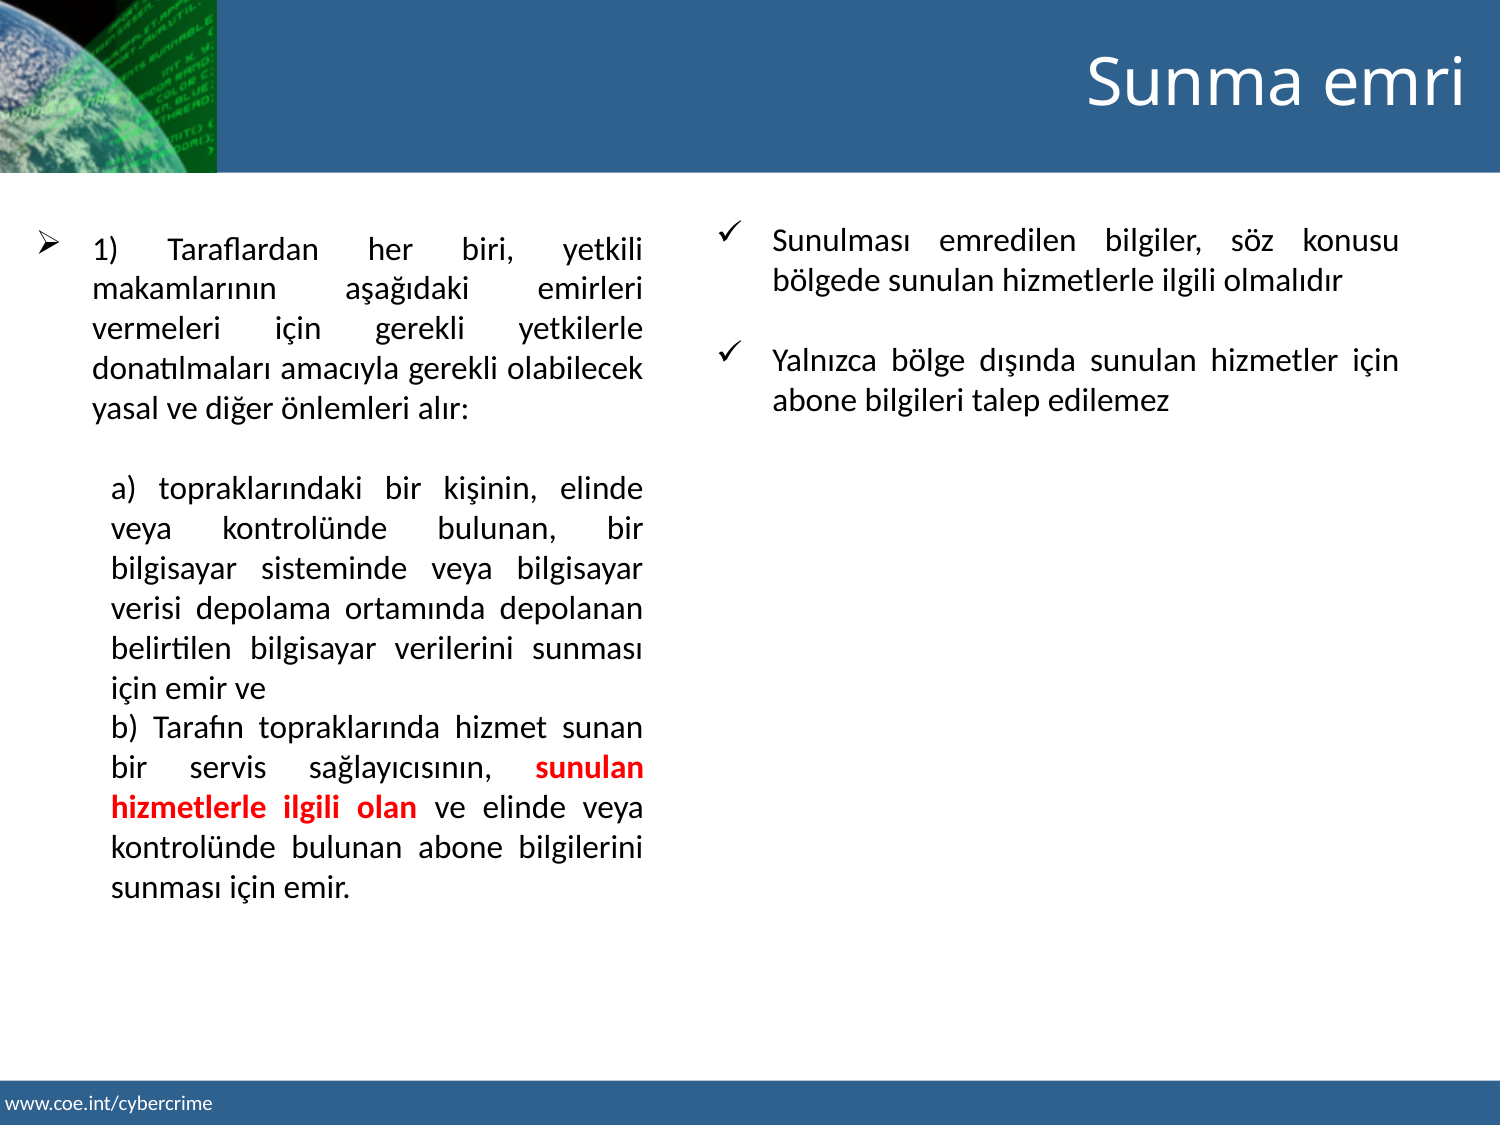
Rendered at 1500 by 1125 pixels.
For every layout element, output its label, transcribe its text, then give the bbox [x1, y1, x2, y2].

text_box Sunma emri [230, 31, 1483, 126]
text_box Sunulması emredilen bilgiler, söz konusu bölgede sunulan hizmetlerle ilgili olmalıdır Yalnızca bölge dışında sunulan hizmetler için abone bilgileri talep edilemez [701, 211, 1416, 426]
text_box 1) Taraflardan her biri, yetkili makamlarının aşağıdaki emirleri vermeleri için gerekli yetkilerle donatılmaları amacıyla gerekli olabilecek yasal ve diğer önlemleri alır: a) topraklarındaki bir kişinin, elinde veya kontrolünde bulunan, bir bilgisayar sisteminde veya bilgisayar verisi depolama ortamında depolanan belirtilen bilgisayar verilerini sunması için emir ve b) Tarafın topraklarında hizmet sunan bir servis sağlayıcısının, sunulan hizmetlerle ilgili olan ve elinde veya kontrolünde bulunan abone bilgilerini sunması için emir. [21, 219, 660, 913]
picture [0, 0, 217, 173]
